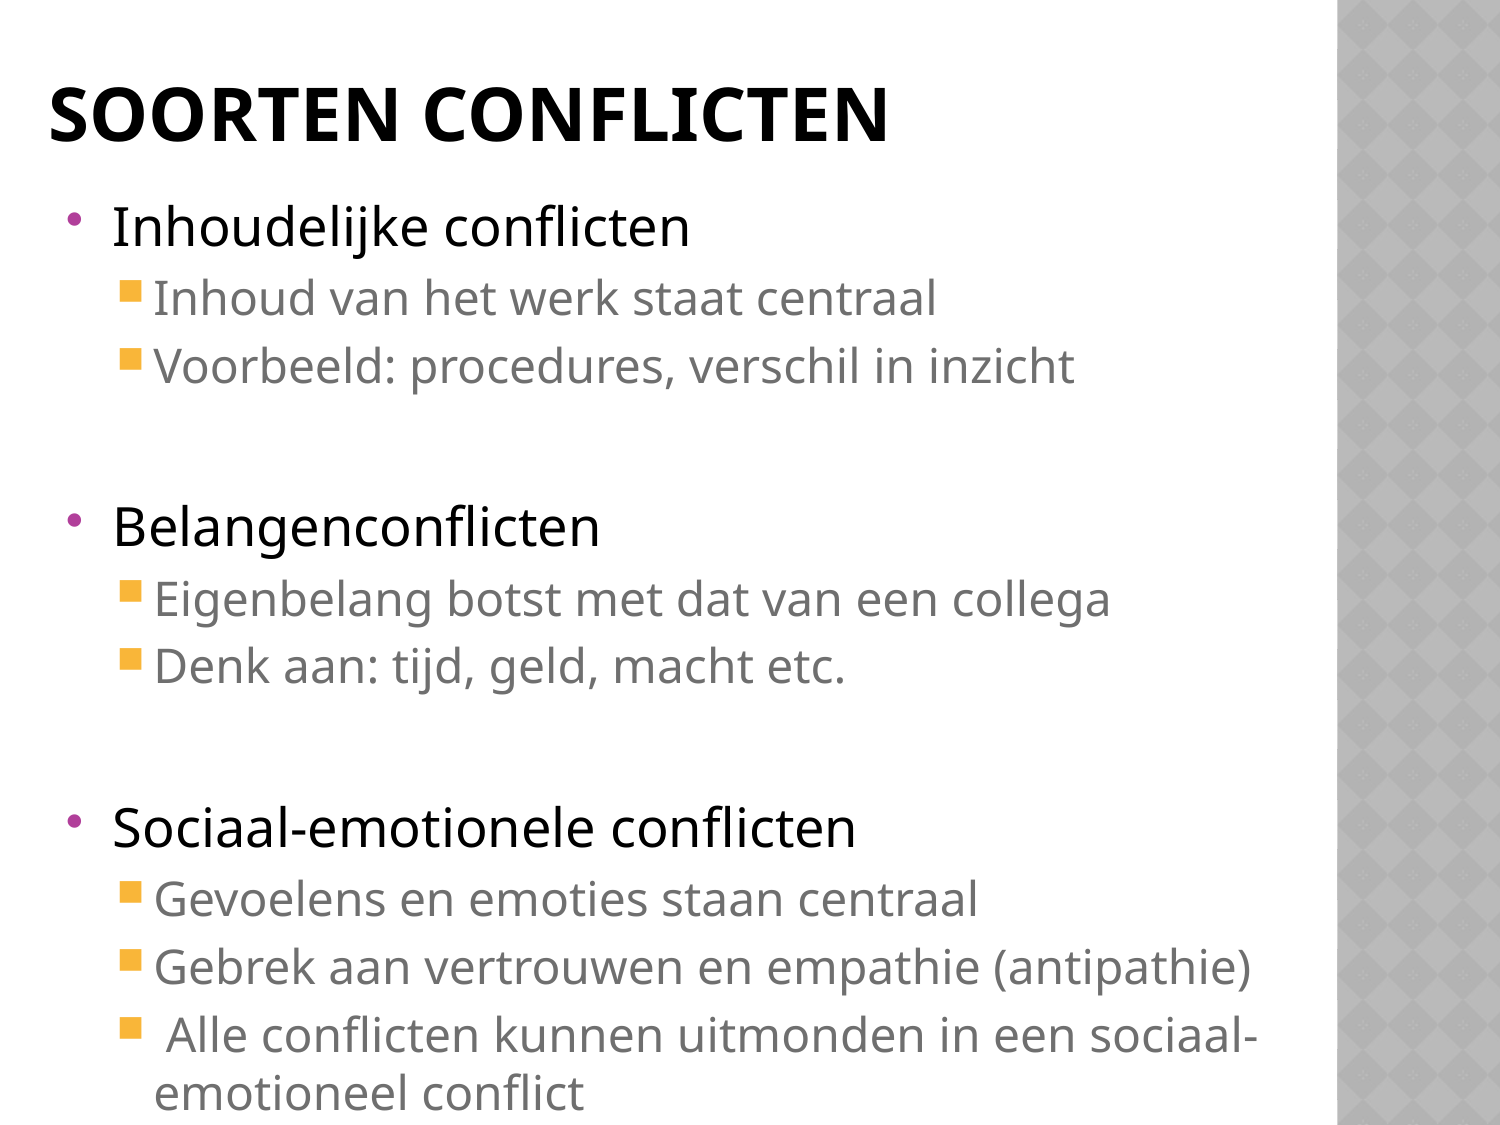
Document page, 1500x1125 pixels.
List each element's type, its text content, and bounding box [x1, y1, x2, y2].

title Soorten conflicten [41, 66, 1276, 157]
list Inhoudelijke conflicten Inhoud van het werk staat centraal Voorbeeld: procedures, verschil in inzicht Belangenconflicten Eigenbelang botst met dat van een collega Denk aan: tijd, geld, macht etc. Sociaal-emotionele conflicten Gevoelens en emoties staan centraal Gebrek aan vertrouwen en empathie (antipathie) Alle conflicten kunnen uitmonden in een sociaal-emotioneel conflict [53, 184, 1341, 1125]
